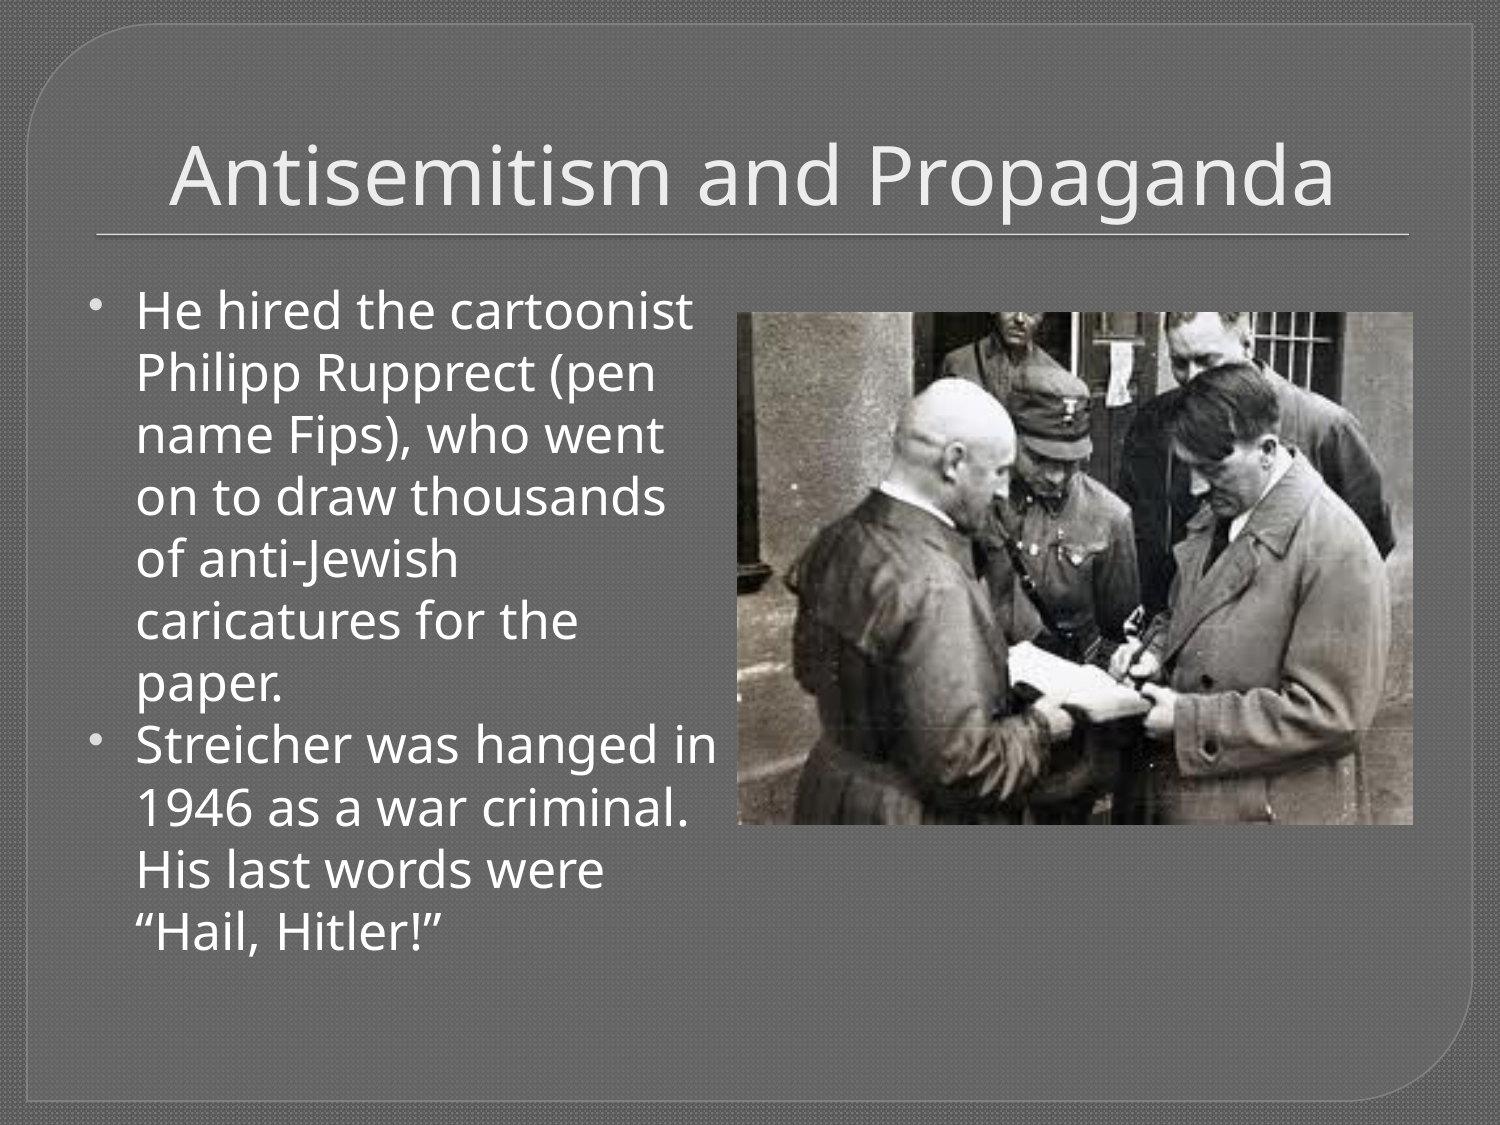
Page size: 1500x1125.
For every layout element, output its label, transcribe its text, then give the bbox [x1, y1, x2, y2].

title Antisemitism and Propaganda [75, 41, 1425, 230]
list He hired the cartoonist Philipp Rupprect (pen name Fips), who went on to draw thousands of anti-Jewish caricatures for the paper. Streicher was hanged in 1946 as a war criminal. His last words were “Hail, Hitler!” [75, 270, 738, 1013]
picture [737, 312, 1413, 826]
